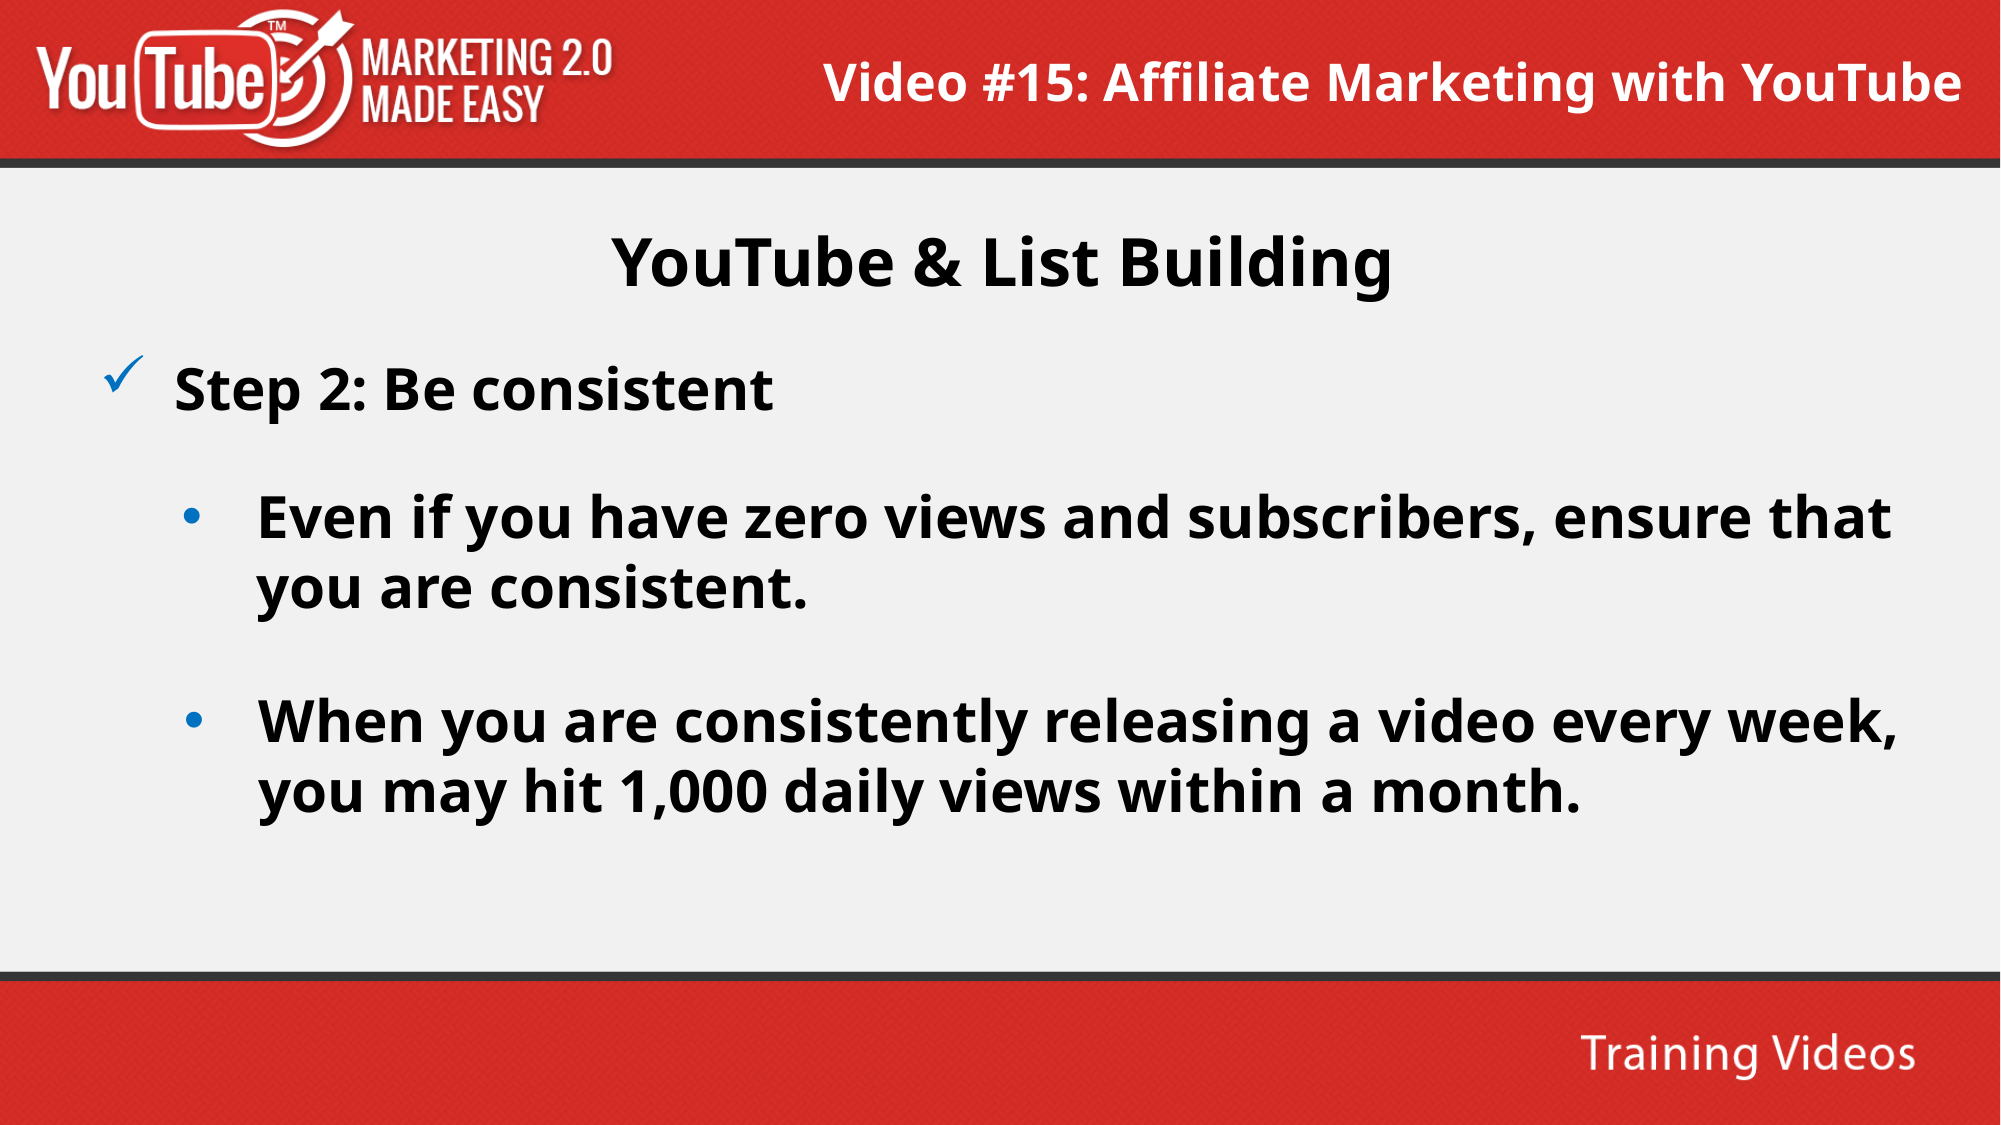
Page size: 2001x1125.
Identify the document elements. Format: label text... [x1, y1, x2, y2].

text_box Even if you have zero views and subscribers, ensure that you are consistent. [166, 473, 1940, 628]
text_box YouTube & List Building [84, 212, 1922, 307]
picture [0, 0, 2001, 1125]
text_box When you are consistently releasing a video every week, you may hit 1,000 daily views within a month. [169, 677, 1940, 832]
text_box Step 2: Be consistent [84, 344, 1939, 429]
text_box Video #15: Affiliate Marketing with YouTube [725, 41, 1979, 119]
